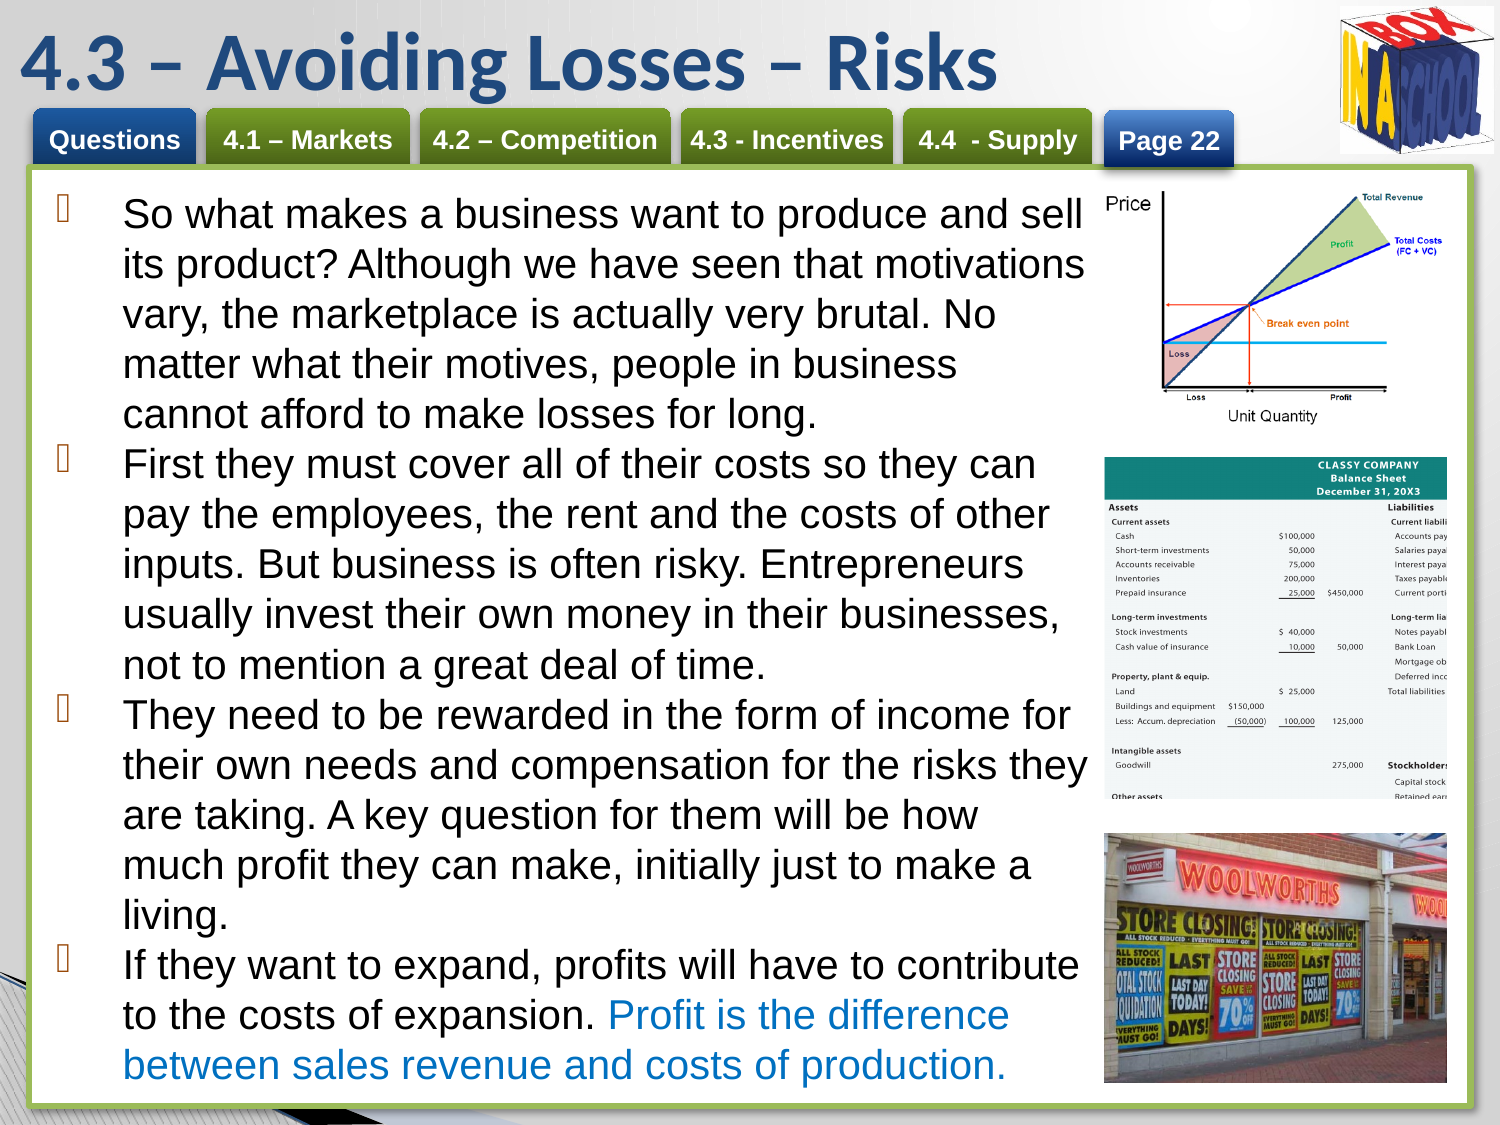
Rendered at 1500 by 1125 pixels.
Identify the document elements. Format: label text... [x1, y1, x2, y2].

picture [281, 1114, 303, 1125]
picture [1104, 833, 1448, 1083]
picture [1340, 6, 1495, 154]
text_box So what makes a business want to produce and sell its product? Although we have seen that motivations vary, the marketplace is actually very brutal. No matter what their motives, people in business cannot afford to make losses for long. First they must cover all of their costs so they can pay the employees, the rent and the costs of other inputs. But business is often risky. Entrepreneurs usually invest their own money in their businesses, not to mention a great deal of time. They need to be rewarded in the form of income for their own needs and compensation for the risks they are taking. A key question for them will be how much profit they can make, initially just to make a living. If they want to expand, profits will have to contribute to the costs of expansion. Profit is the difference between sales revenue and costs of production. [41, 179, 1105, 1095]
picture [1104, 184, 1448, 426]
picture [1104, 455, 1448, 799]
text_box Page 22 [1104, 109, 1235, 167]
title 4.3 – Avoiding Losses – Risks [5, 11, 1270, 102]
